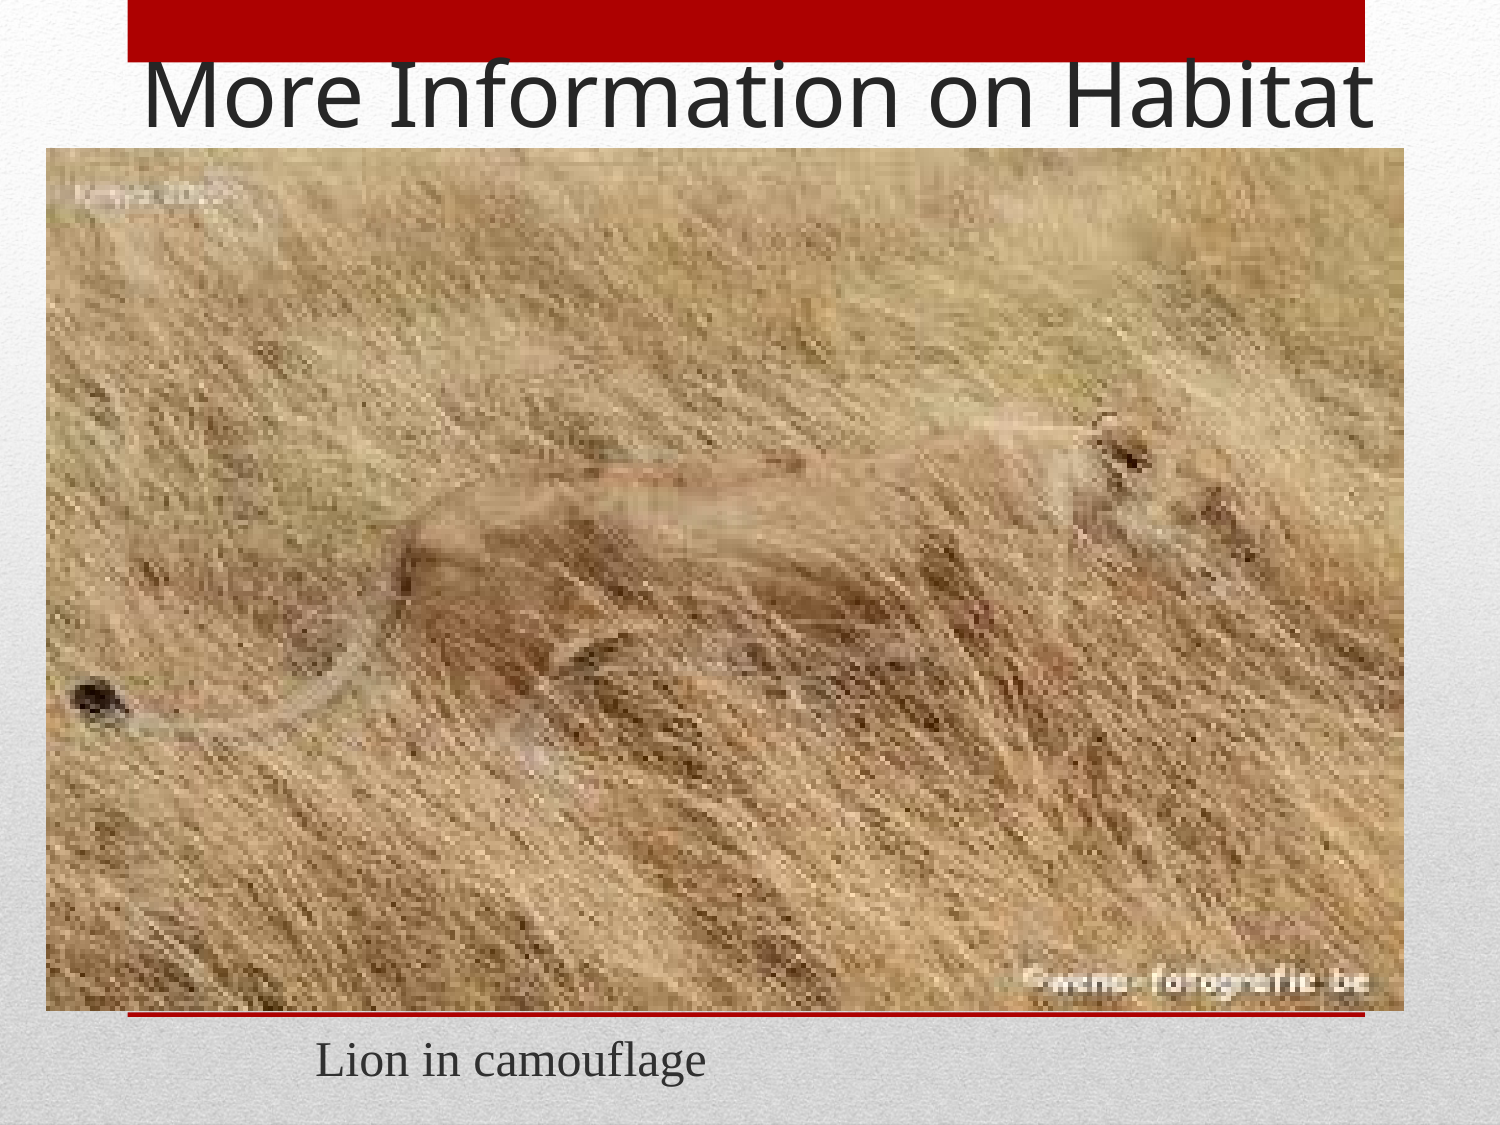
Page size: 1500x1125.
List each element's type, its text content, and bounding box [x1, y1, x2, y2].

title More Information on Habitat [125, 0, 1438, 263]
picture [45, 147, 1405, 1012]
list Lion in camouflage [300, 1022, 1000, 1125]
